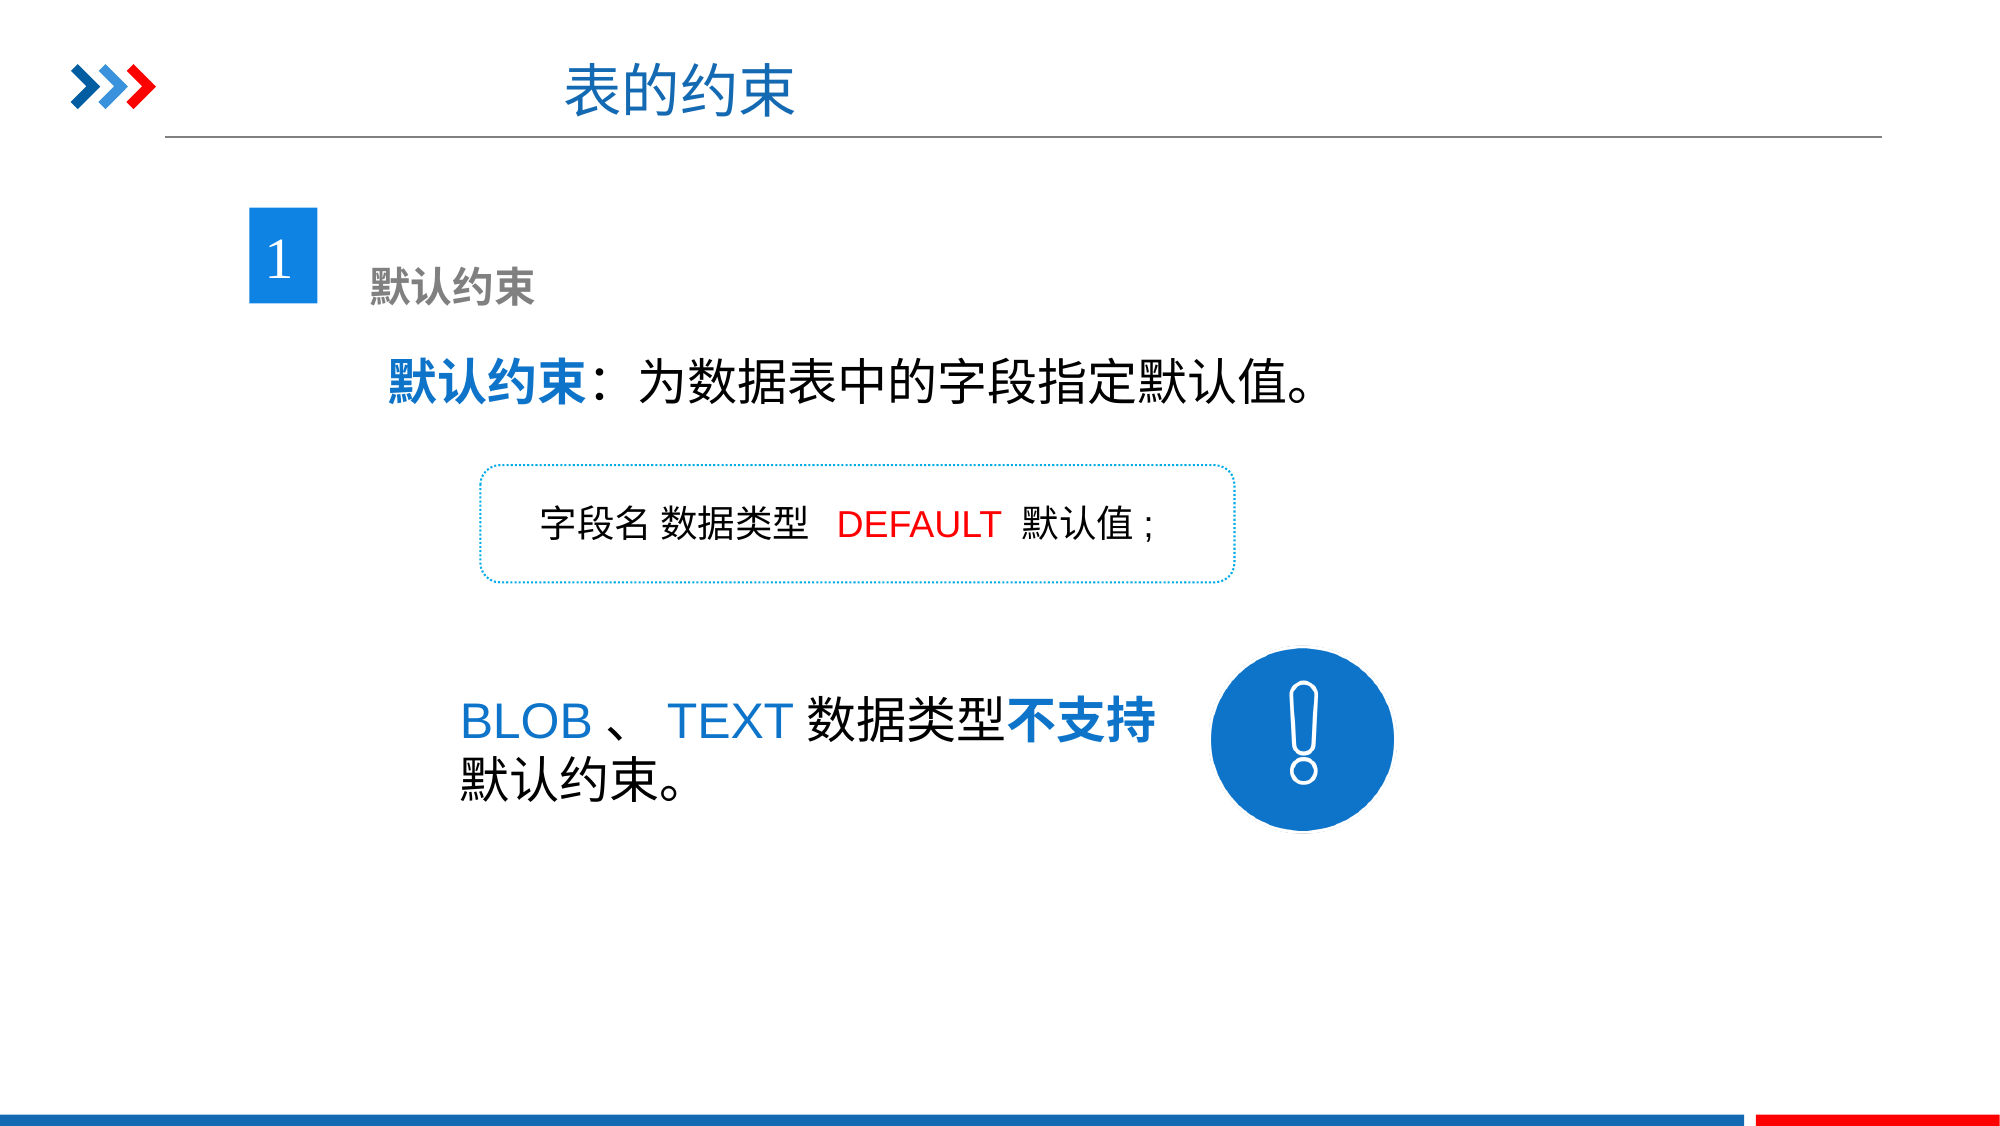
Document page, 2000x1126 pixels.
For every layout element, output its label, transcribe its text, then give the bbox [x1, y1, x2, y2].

text_box [480, 465, 1235, 583]
text_box 默认约束 [319, 245, 1092, 320]
text_box 默认约束：为数据表中的字段指定默认值。 [372, 342, 1459, 418]
text_box 字段名 数据类型 DEFAULT 默认值; [521, 493, 1172, 553]
text_box BLOB、TEXT数据类型不支持默认约束。 [444, 680, 1195, 816]
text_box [249, 207, 318, 304]
picture [1208, 629, 1450, 857]
title 表的约束 [521, 25, 1296, 153]
